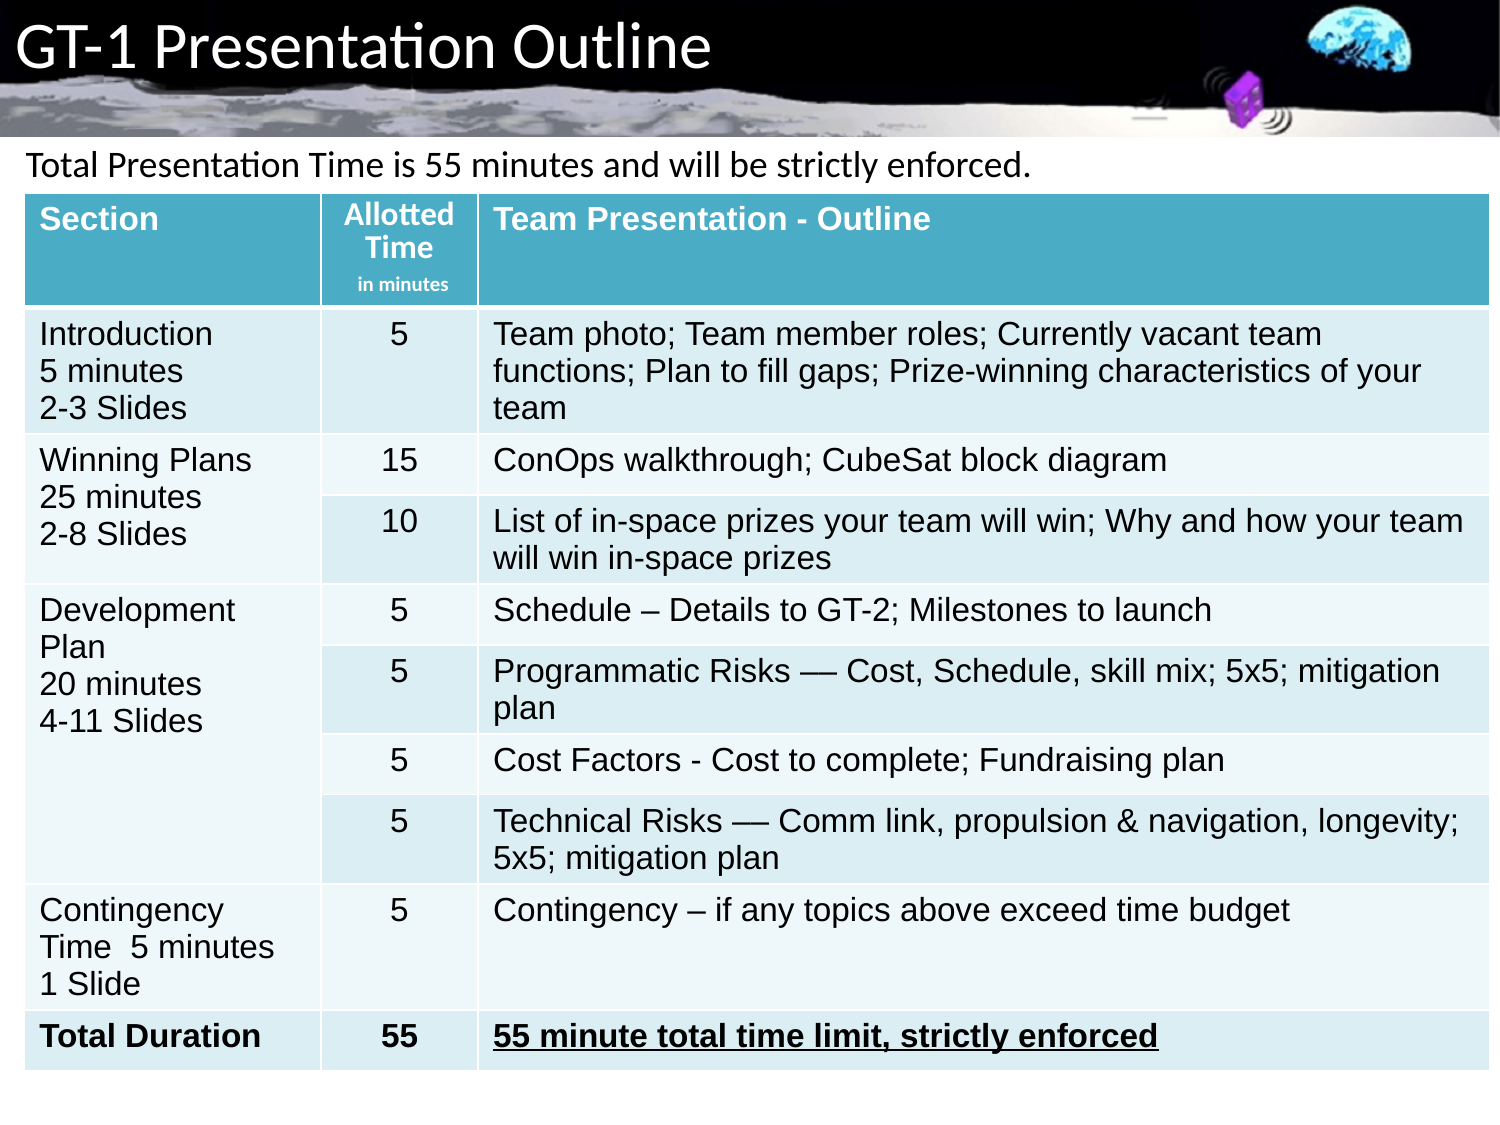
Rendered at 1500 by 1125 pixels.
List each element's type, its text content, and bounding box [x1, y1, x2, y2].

table_cell Contingency Time 5 minutes 1 Slide [25, 885, 320, 1009]
table_cell 15 [322, 435, 477, 494]
title GT-1 Presentation Outline [0, 0, 1214, 123]
table_cell 5 [322, 735, 477, 794]
table_cell Schedule – Details to GT-2; Milestones to launch [479, 585, 1489, 644]
table_cell 55 minute total time limit, strictly enforced [479, 1011, 1489, 1070]
table_cell Winning Plans 25 minutes 2-8 Slides [25, 435, 320, 583]
table_cell 5 [322, 646, 477, 733]
table_cell Technical Risks –– Comm link, propulsion & navigation, longevity; 5x5; mitigation plan [479, 795, 1489, 883]
table_cell Programmatic Risks –– Cost, Schedule, skill mix; 5x5; mitigation plan [479, 646, 1489, 733]
table_cell Total Duration [25, 1011, 320, 1070]
table_cell Development Plan 20 minutes 4-11 Slides [25, 585, 320, 883]
table_cell Team photo; Team member roles; Currently vacant team functions; Plan to fill gaps; Prize-winning characteristics of your team [479, 310, 1489, 433]
table_cell 10 [322, 496, 477, 583]
table_cell Contingency – if any topics above exceed time budget [479, 885, 1489, 1009]
table_cell 5 [322, 795, 477, 883]
table_header Section [25, 194, 320, 305]
text_box Total Presentation Time is 55 minutes and will be strictly enforced. [10, 132, 1438, 193]
table_cell ConOps walkthrough; CubeSat block diagram [479, 435, 1489, 494]
table_cell List of in-space prizes your team will win; Why and how your team will win in-space prizes [479, 496, 1489, 583]
table_cell 5 [322, 885, 477, 1009]
table_cell 5 [322, 310, 477, 433]
picture [0, 0, 1500, 137]
table_header Team Presentation - Outline [479, 194, 1489, 305]
table_cell 55 [322, 1011, 477, 1070]
table_header Allotted Time in minutes [322, 194, 477, 305]
table_cell Introduction 5 minutes 2-3 Slides [25, 310, 320, 433]
table_cell 5 [322, 585, 477, 644]
table_cell Cost Factors - Cost to complete; Fundraising plan [479, 735, 1489, 794]
